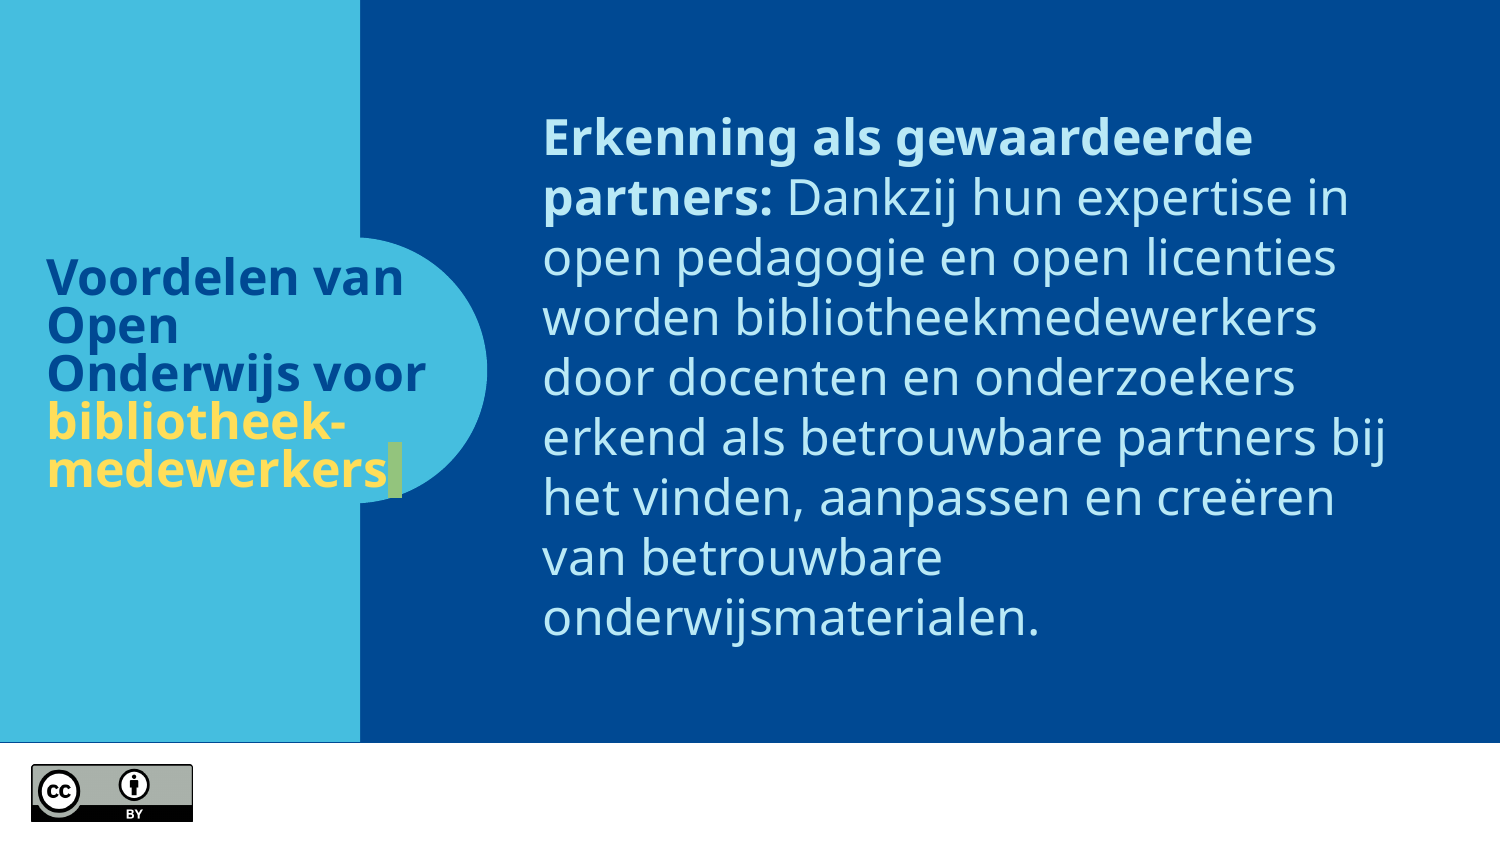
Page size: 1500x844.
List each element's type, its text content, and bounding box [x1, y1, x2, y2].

text_box Erkenning als gewaardeerde partners: Dankzij hun expertise in open pedagogie en open licenties worden bibliotheekmedewerkers door docenten en onderzoekers erkend als betrouwbare partners bij het vinden, aanpassen en creëren van betrouwbare onderwijsmaterialen. [527, 90, 1443, 661]
picture [31, 764, 193, 822]
text_box Voordelen van Open Onderwijs voor bibliotheek- medewerkers [31, 242, 452, 513]
text_box [0, 0, 361, 742]
text_box [317, 237, 389, 242]
text_box [452, 280, 488, 461]
text_box [0, 750, 1500, 844]
